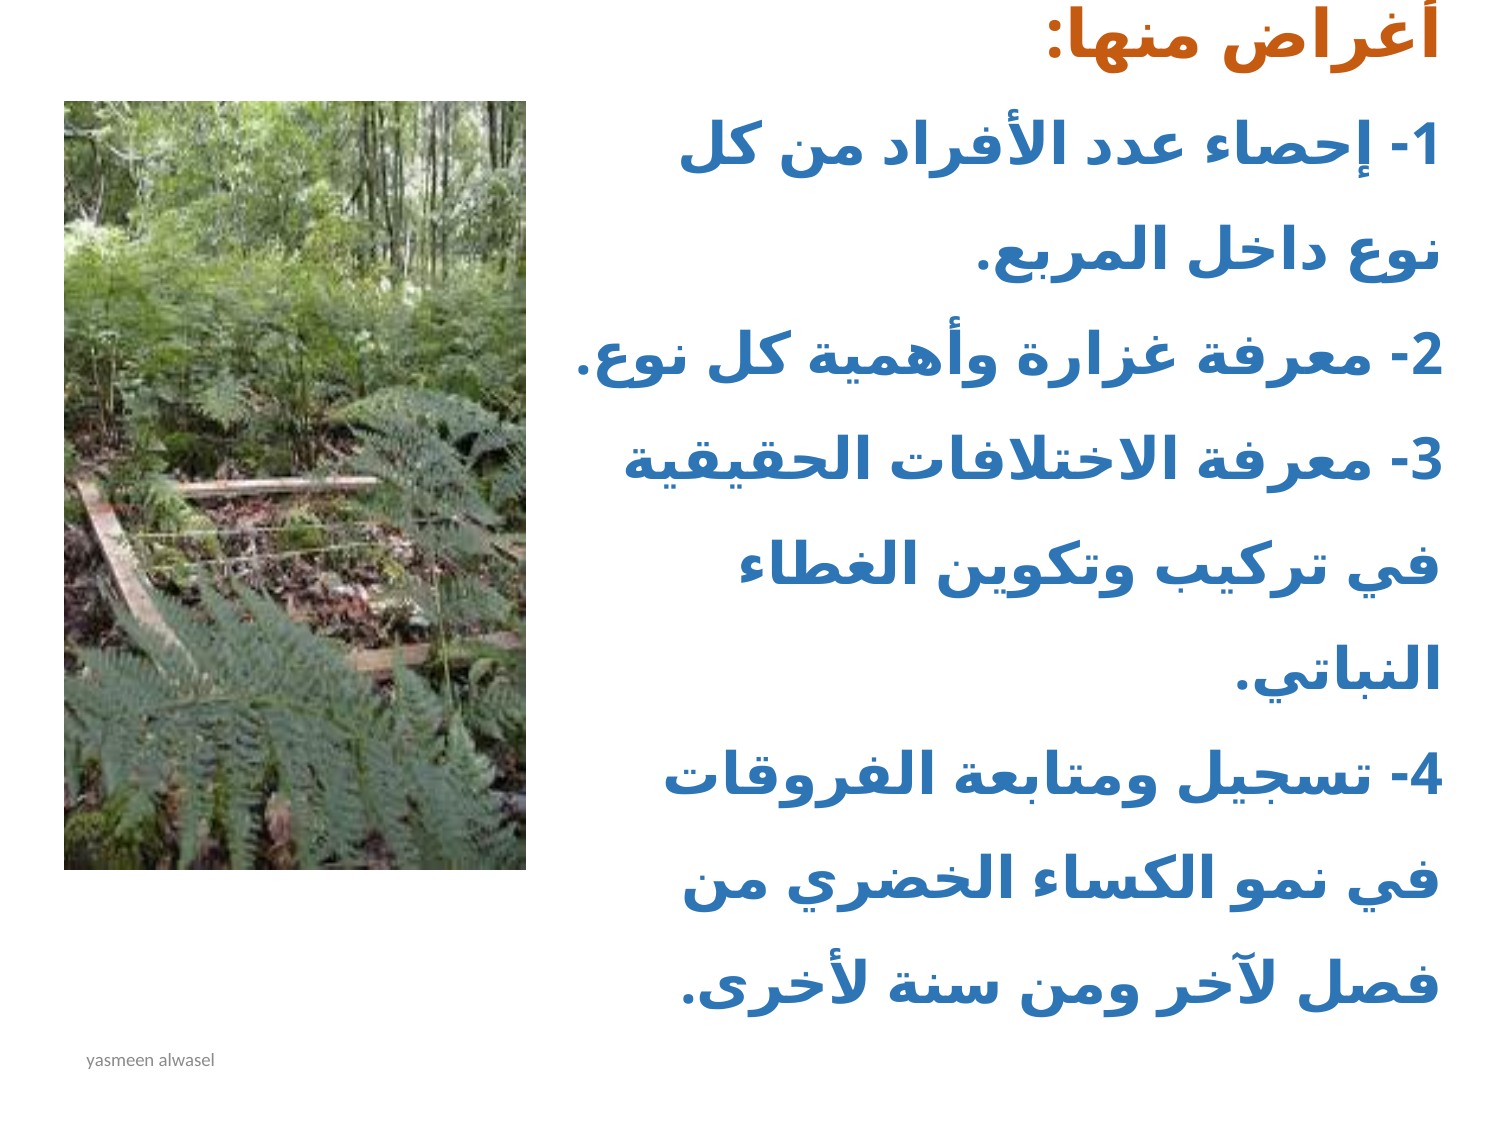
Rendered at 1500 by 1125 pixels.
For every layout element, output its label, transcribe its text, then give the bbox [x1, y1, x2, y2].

title تستخدم المربعات لعدة أغراض منها: 1- إحصاء عدد الأفراد من كل نوع داخل المربع. 2- معرفة غزارة وأهمية كل نوع. 3- معرفة الاختلافات الحقيقية في تركيب وتكوين الغطاء النباتي. 4- تسجيل ومتابعة الفروقات في نمو الكساء الخضري من فصل لآخر ومن سنة لأخرى. [549, 113, 1459, 1024]
picture [64, 101, 526, 870]
footer yasmeen alwasel [0, 1023, 302, 1094]
